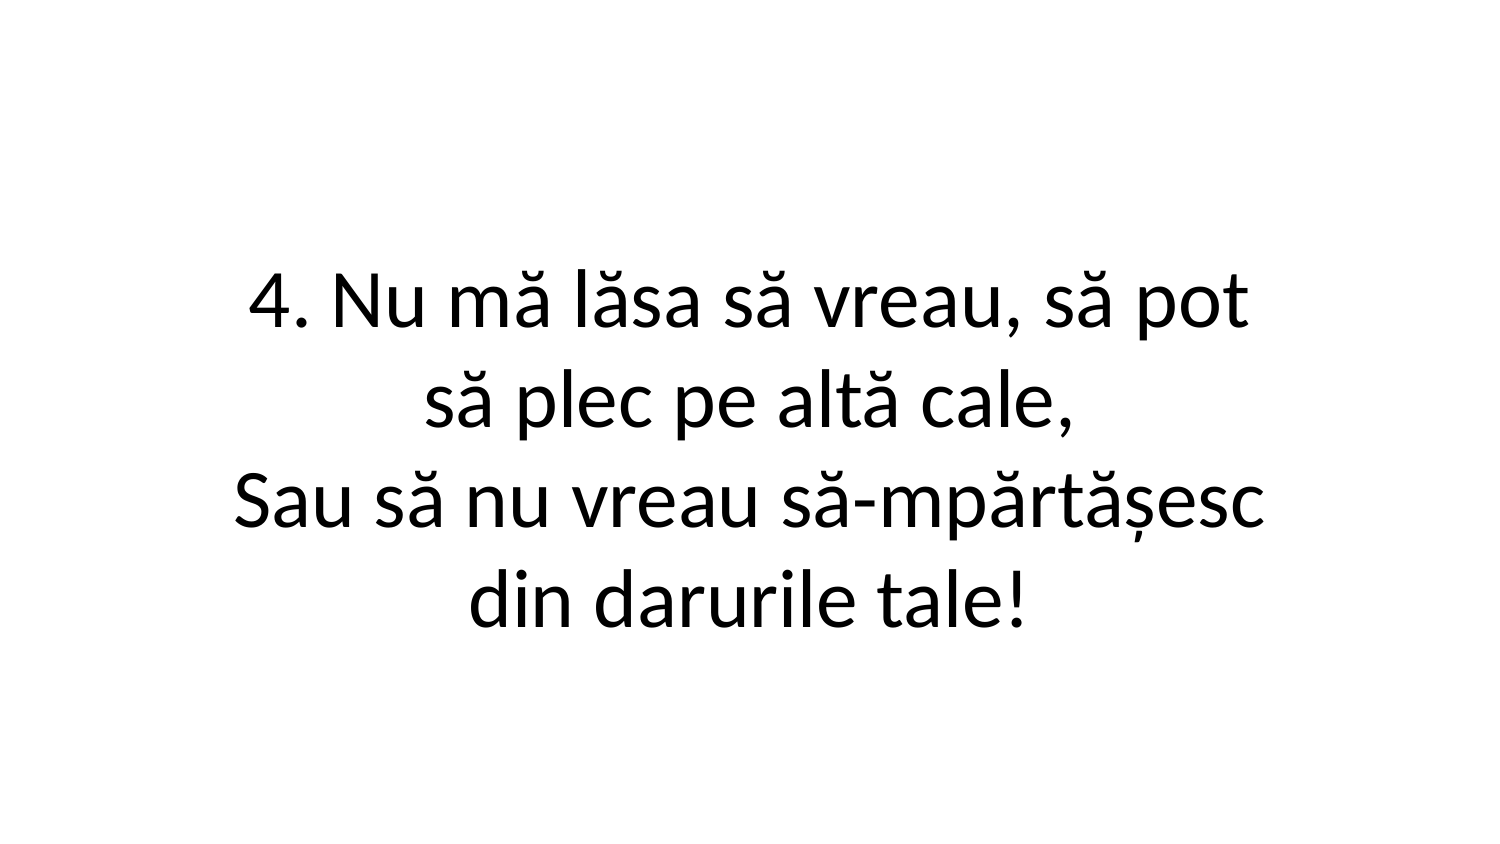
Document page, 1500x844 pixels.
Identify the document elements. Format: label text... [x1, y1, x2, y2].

text_box 4. Nu mă lăsa să vreau, să pot să plec pe altă cale, Sau să nu vreau să-mpărtășesc din darurile tale! [218, 192, 1282, 652]
